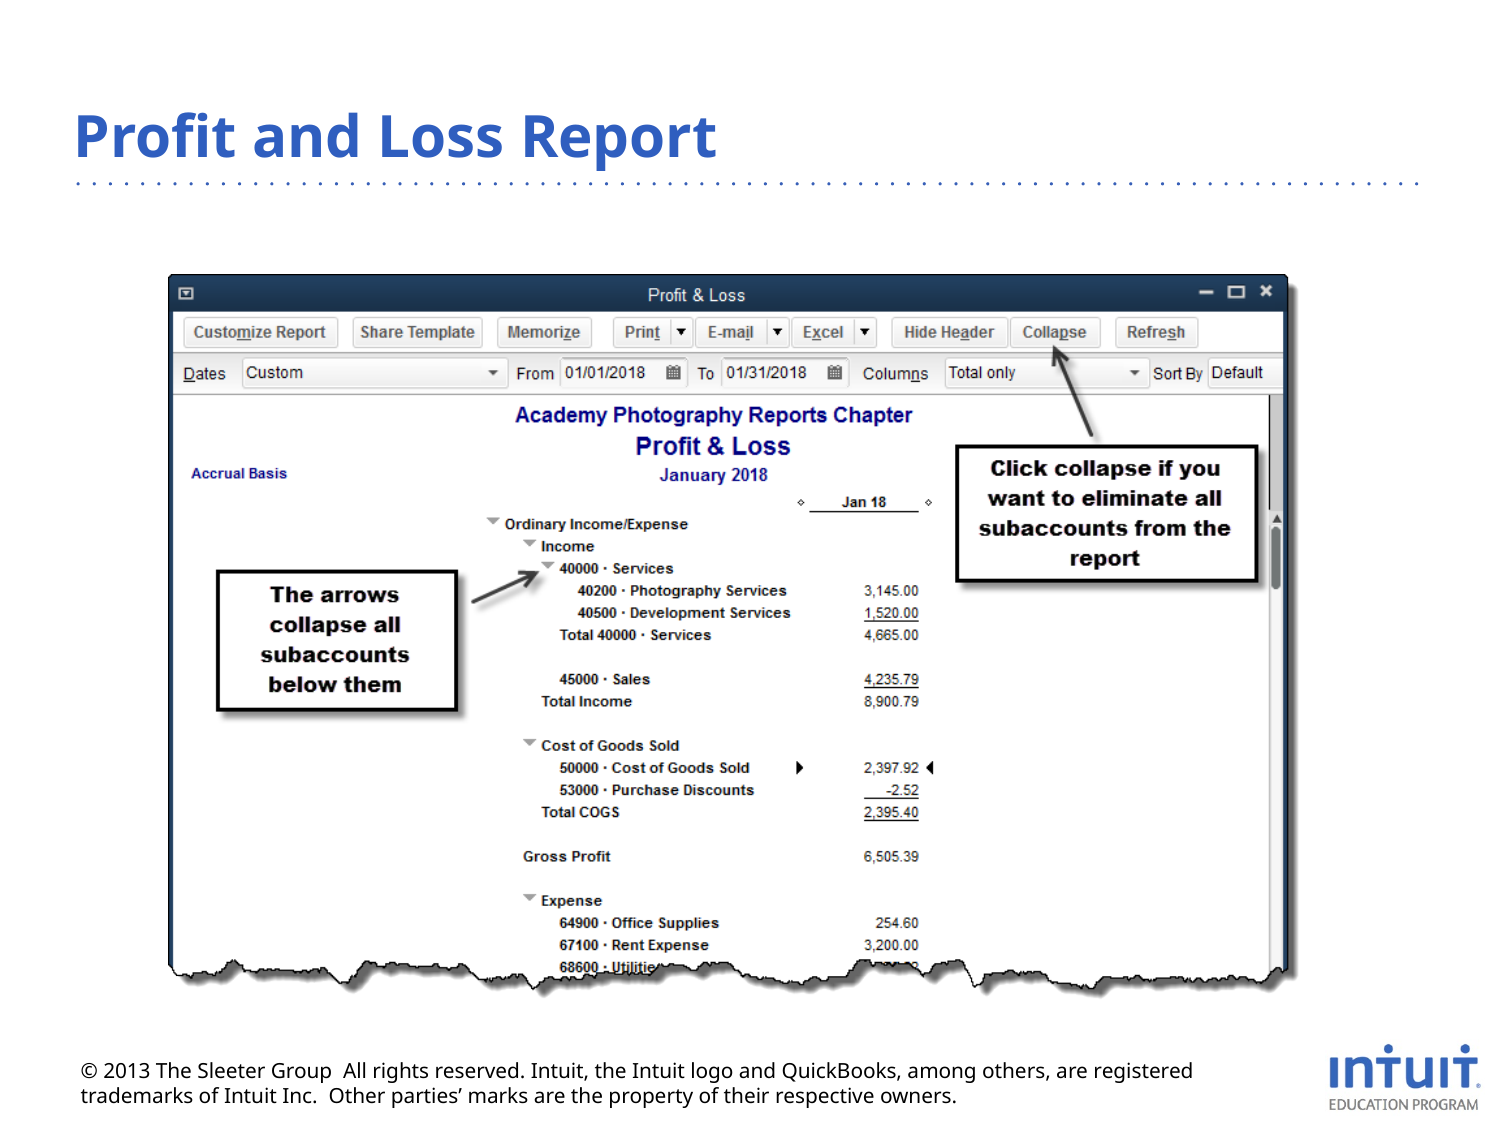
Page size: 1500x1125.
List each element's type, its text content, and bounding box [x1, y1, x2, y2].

picture [1325, 1039, 1485, 1116]
title Profit and Loss Report [73, 62, 1424, 169]
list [167, 274, 1308, 1018]
